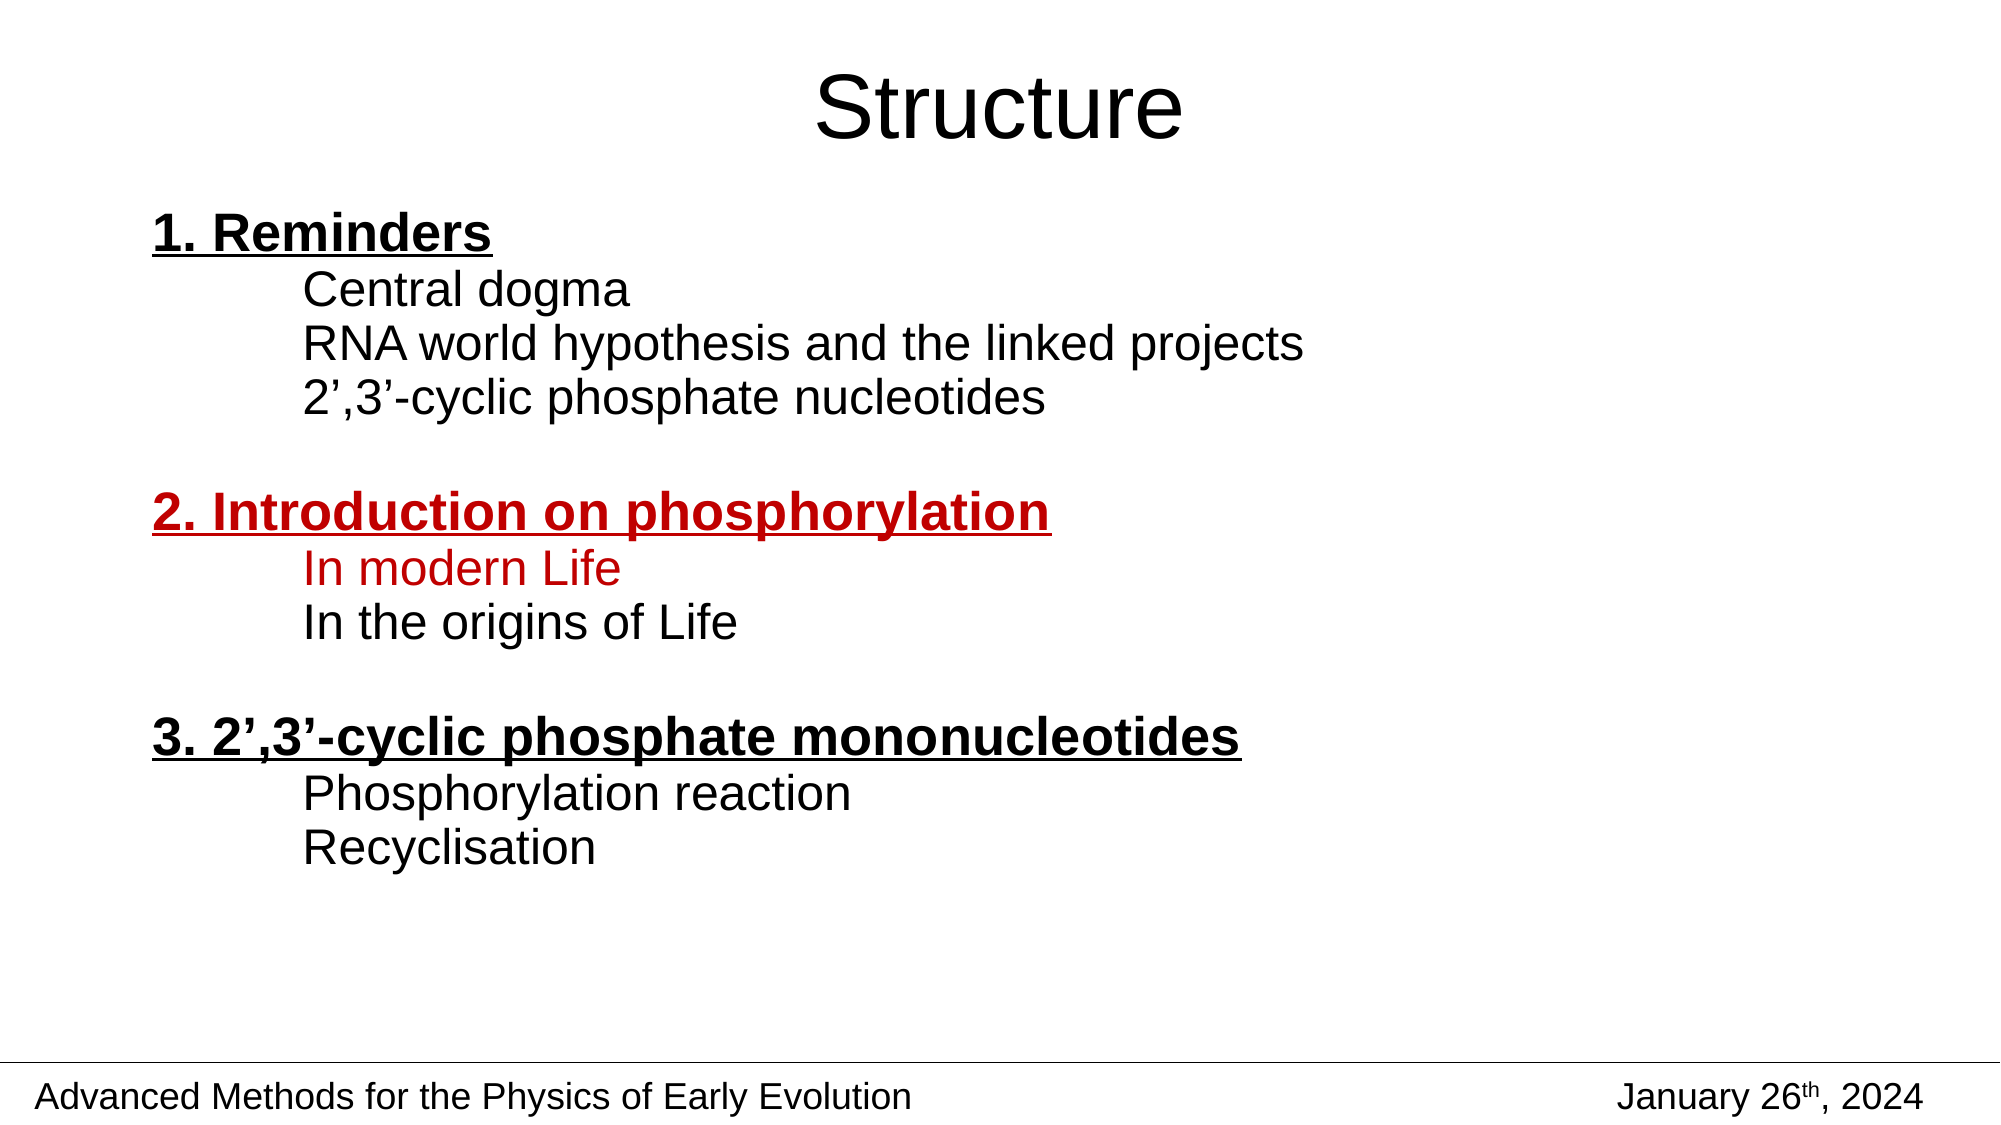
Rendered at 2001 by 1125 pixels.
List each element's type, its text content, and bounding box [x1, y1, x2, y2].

text_box Advanced Methods for the Physics of Early Evolution [19, 1064, 928, 1125]
text_box Structure [137, 0, 1863, 218]
title 1. Reminders Central dogma RNA world hypothesis and the linked projects 2’,3’-cyclic phosphate nucleotides 2. Introduction on phosphorylation In modern Life In the origins of Life 3. 2’,3’-cyclic phosphate mononucleotides Phosphorylation reaction Recyclisation [137, 218, 1863, 957]
text_box January 26th, 2024 [1602, 1064, 1939, 1125]
